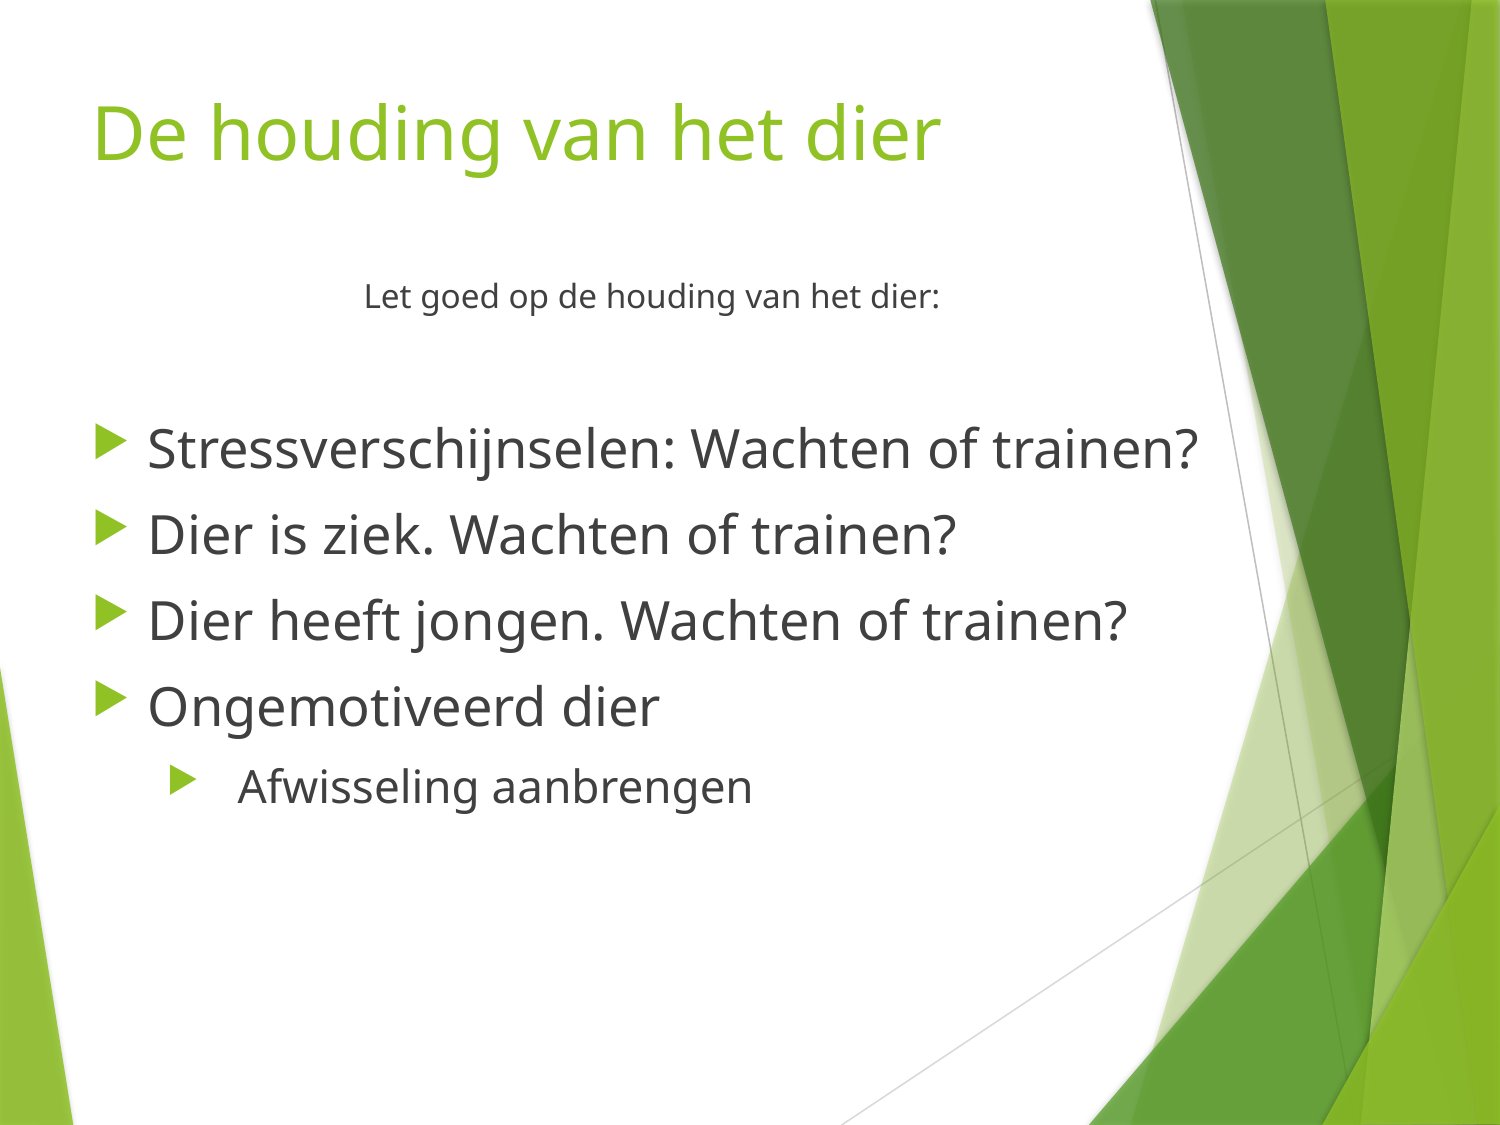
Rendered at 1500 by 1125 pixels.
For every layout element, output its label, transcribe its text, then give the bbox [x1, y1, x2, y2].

list Let goed op de houding van het dier: Stressverschijnselen: Wachten of trainen? Dier is ziek. Wachten of trainen? Dier heeft jongen. Wachten of trainen? Ongemotiveerd dier Afwisseling aanbrengen [76, 255, 1427, 998]
title De houding van het dier [76, 78, 1427, 208]
